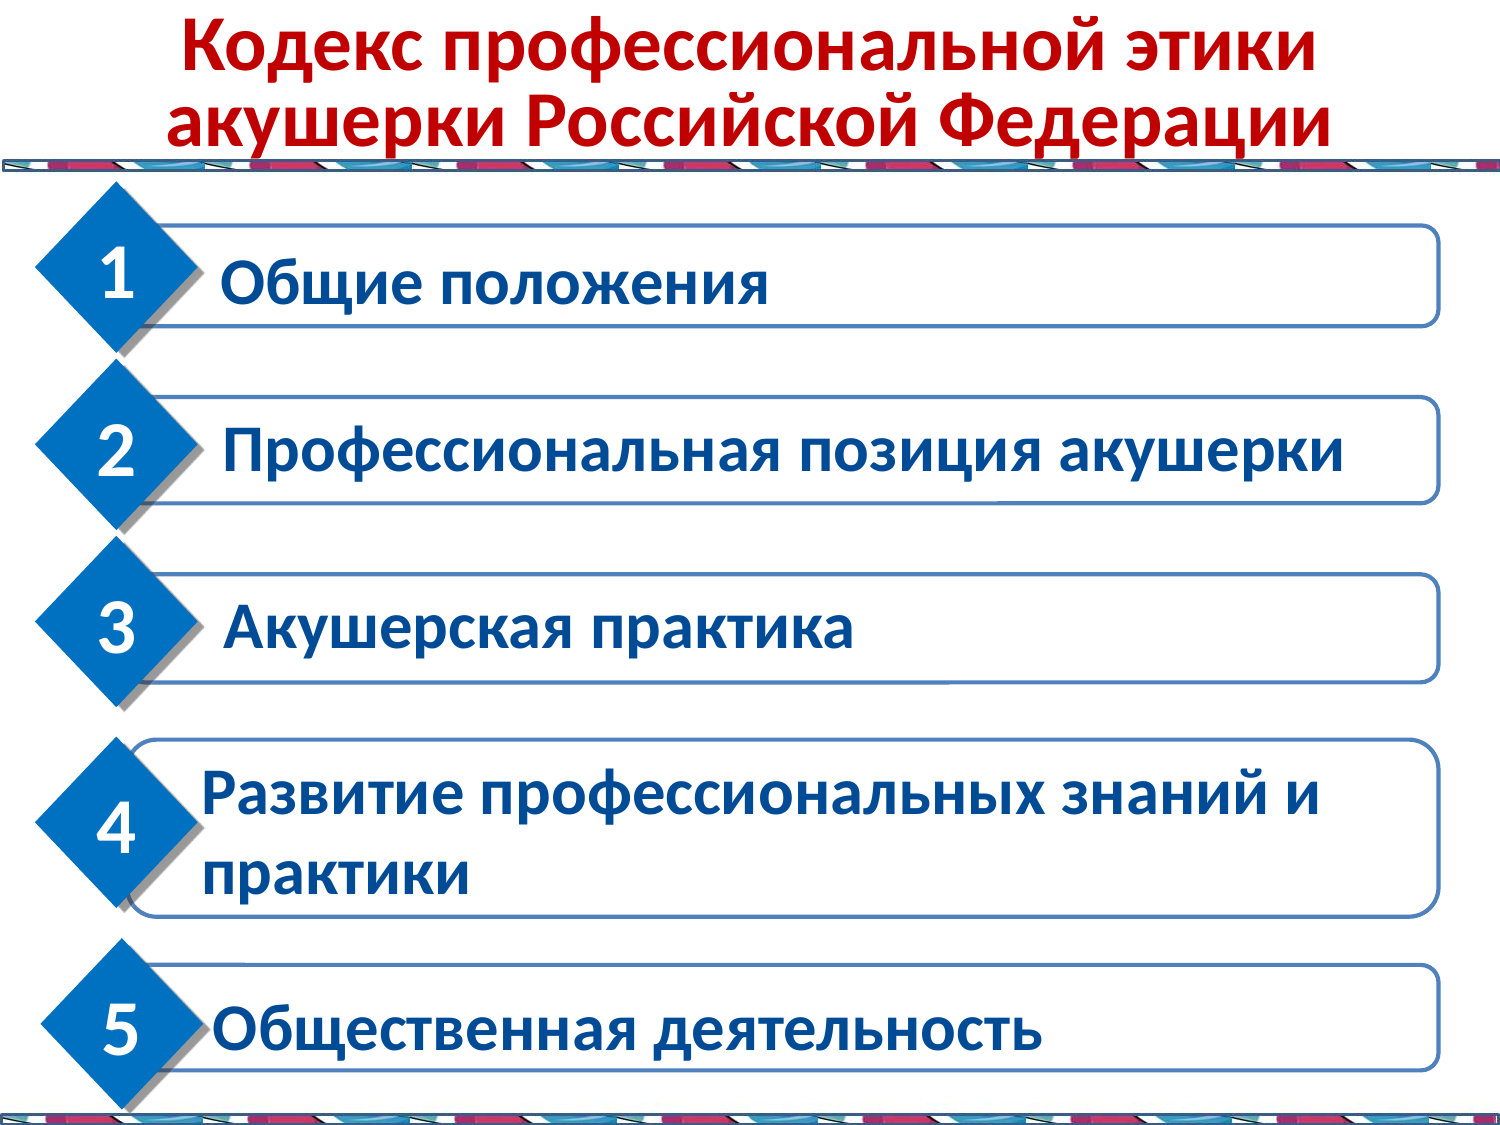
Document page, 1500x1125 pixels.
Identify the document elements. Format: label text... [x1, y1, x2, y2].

text_box Кодекс профессиональной этики акушерки Российской Федерации [17, 2, 1483, 170]
text_box [131, 737, 1422, 808]
text_box Развитие профессиональных знаний и практики [186, 740, 1475, 915]
text_box 5 [43, 941, 201, 1107]
text_box Общие положения [205, 230, 815, 325]
text_box [146, 962, 1439, 1017]
text_box [151, 572, 1441, 685]
text_box Профессиональная позиция акушерки [207, 397, 1415, 492]
picture [0, 0, 1500, 1125]
text_box Общественная деятельность [198, 975, 1464, 1071]
text_box 3 [37, 538, 195, 705]
text_box [152, 394, 1441, 506]
text_box 1 [37, 184, 195, 350]
text_box Акушерская практика [208, 574, 959, 669]
text_box 2 [37, 361, 195, 528]
text_box 4 [37, 739, 195, 905]
text_box [169, 1043, 1429, 1073]
text_box [131, 849, 1424, 919]
text_box [153, 223, 1441, 329]
